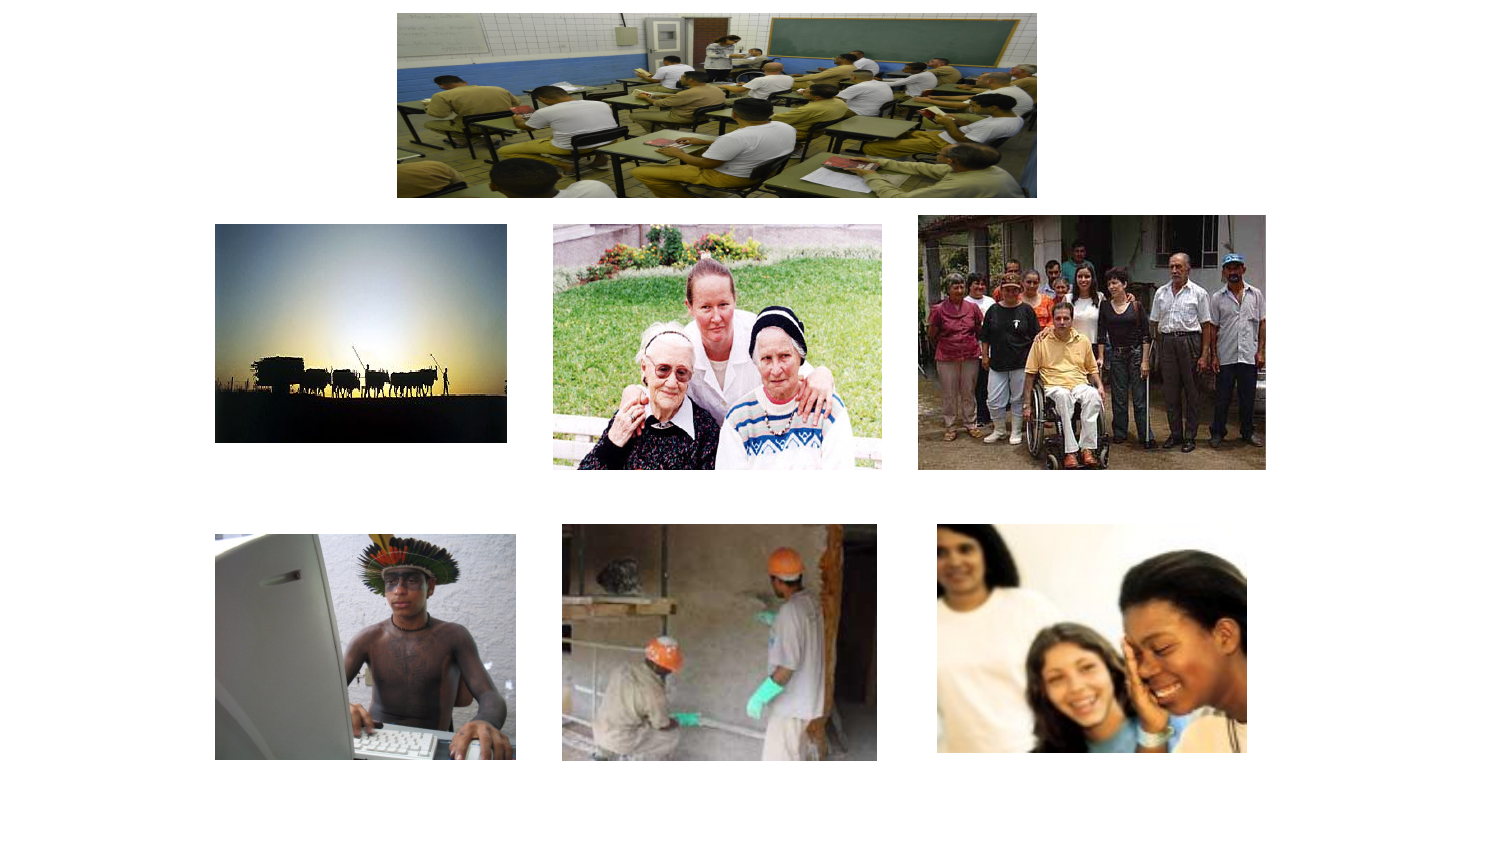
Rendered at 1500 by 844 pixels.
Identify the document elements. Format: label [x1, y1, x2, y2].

picture [397, 13, 1037, 198]
picture [552, 224, 882, 471]
picture [215, 224, 507, 444]
picture [918, 215, 1266, 471]
picture [215, 534, 516, 760]
picture [937, 524, 1248, 754]
text_box [562, 524, 877, 761]
